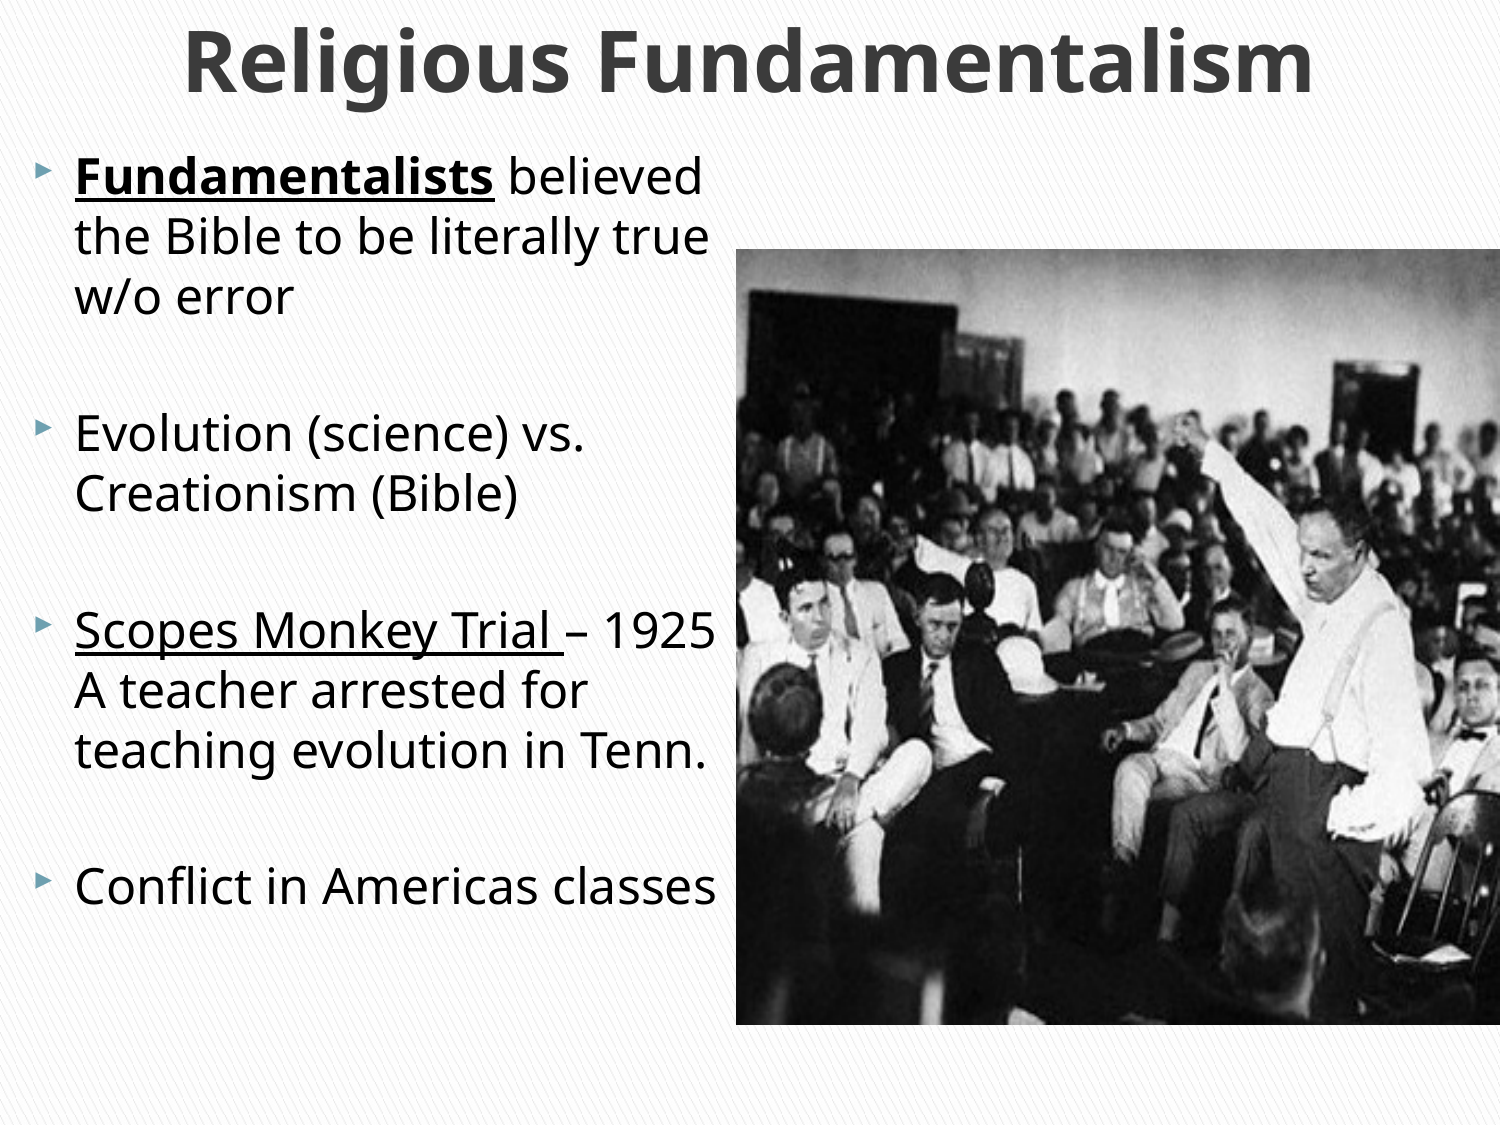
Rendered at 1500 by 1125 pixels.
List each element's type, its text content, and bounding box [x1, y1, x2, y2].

list Fundamentalists believed the Bible to be literally true w/o error Evolution (science) vs. Creationism (Bible) Scopes Monkey Trial – 1925 A teacher arrested for teaching evolution in Tenn. Conflict in Americas classes [0, 137, 763, 1125]
picture [736, 249, 1500, 1026]
title Religious Fundamentalism [75, 0, 1425, 118]
